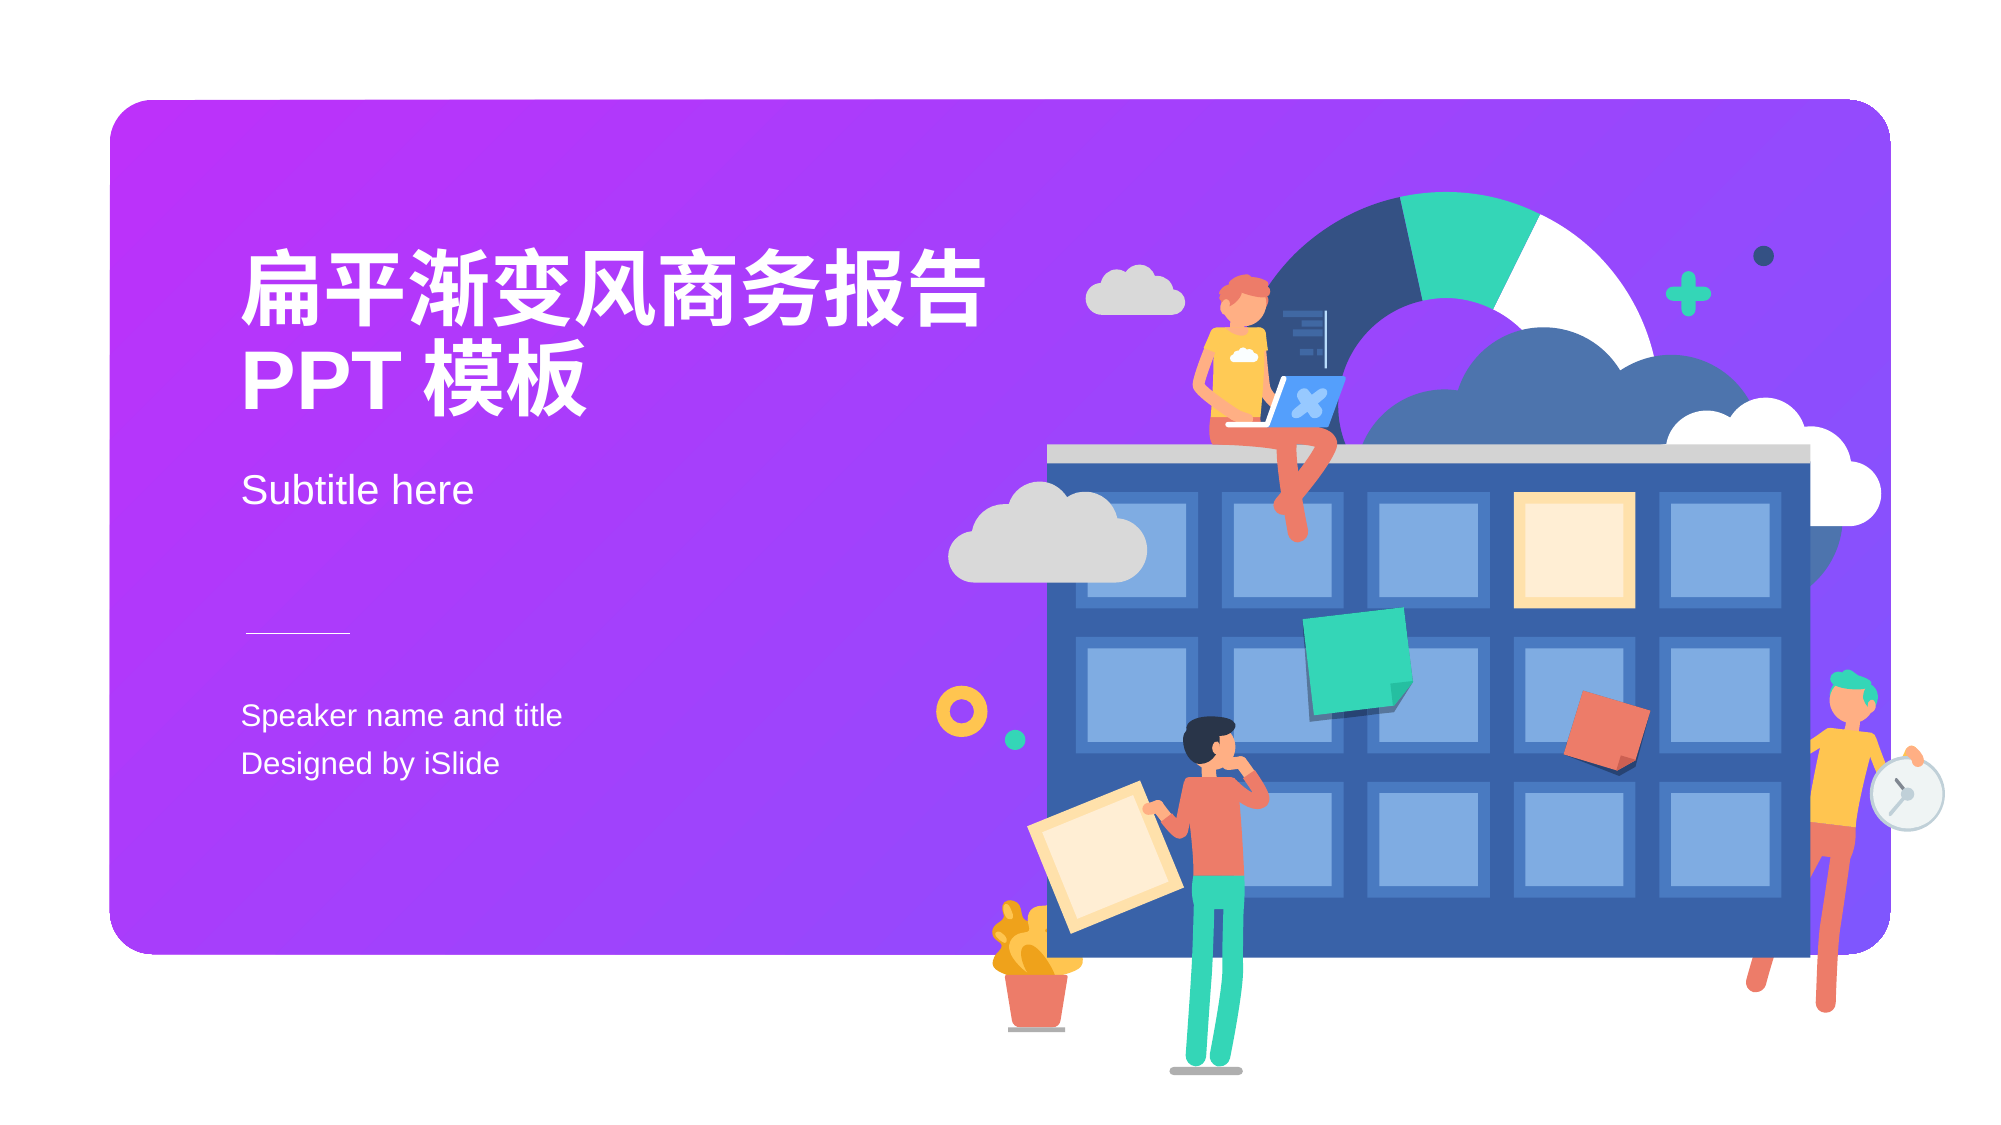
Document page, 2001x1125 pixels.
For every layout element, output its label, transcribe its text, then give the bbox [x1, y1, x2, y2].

subtitle Subtitle here [225, 445, 1515, 537]
list Speaker name and title [225, 691, 1515, 740]
title 扁平渐变风商务报告PPT模板 [225, 230, 1046, 446]
list Designed by iSlide [225, 740, 1515, 789]
